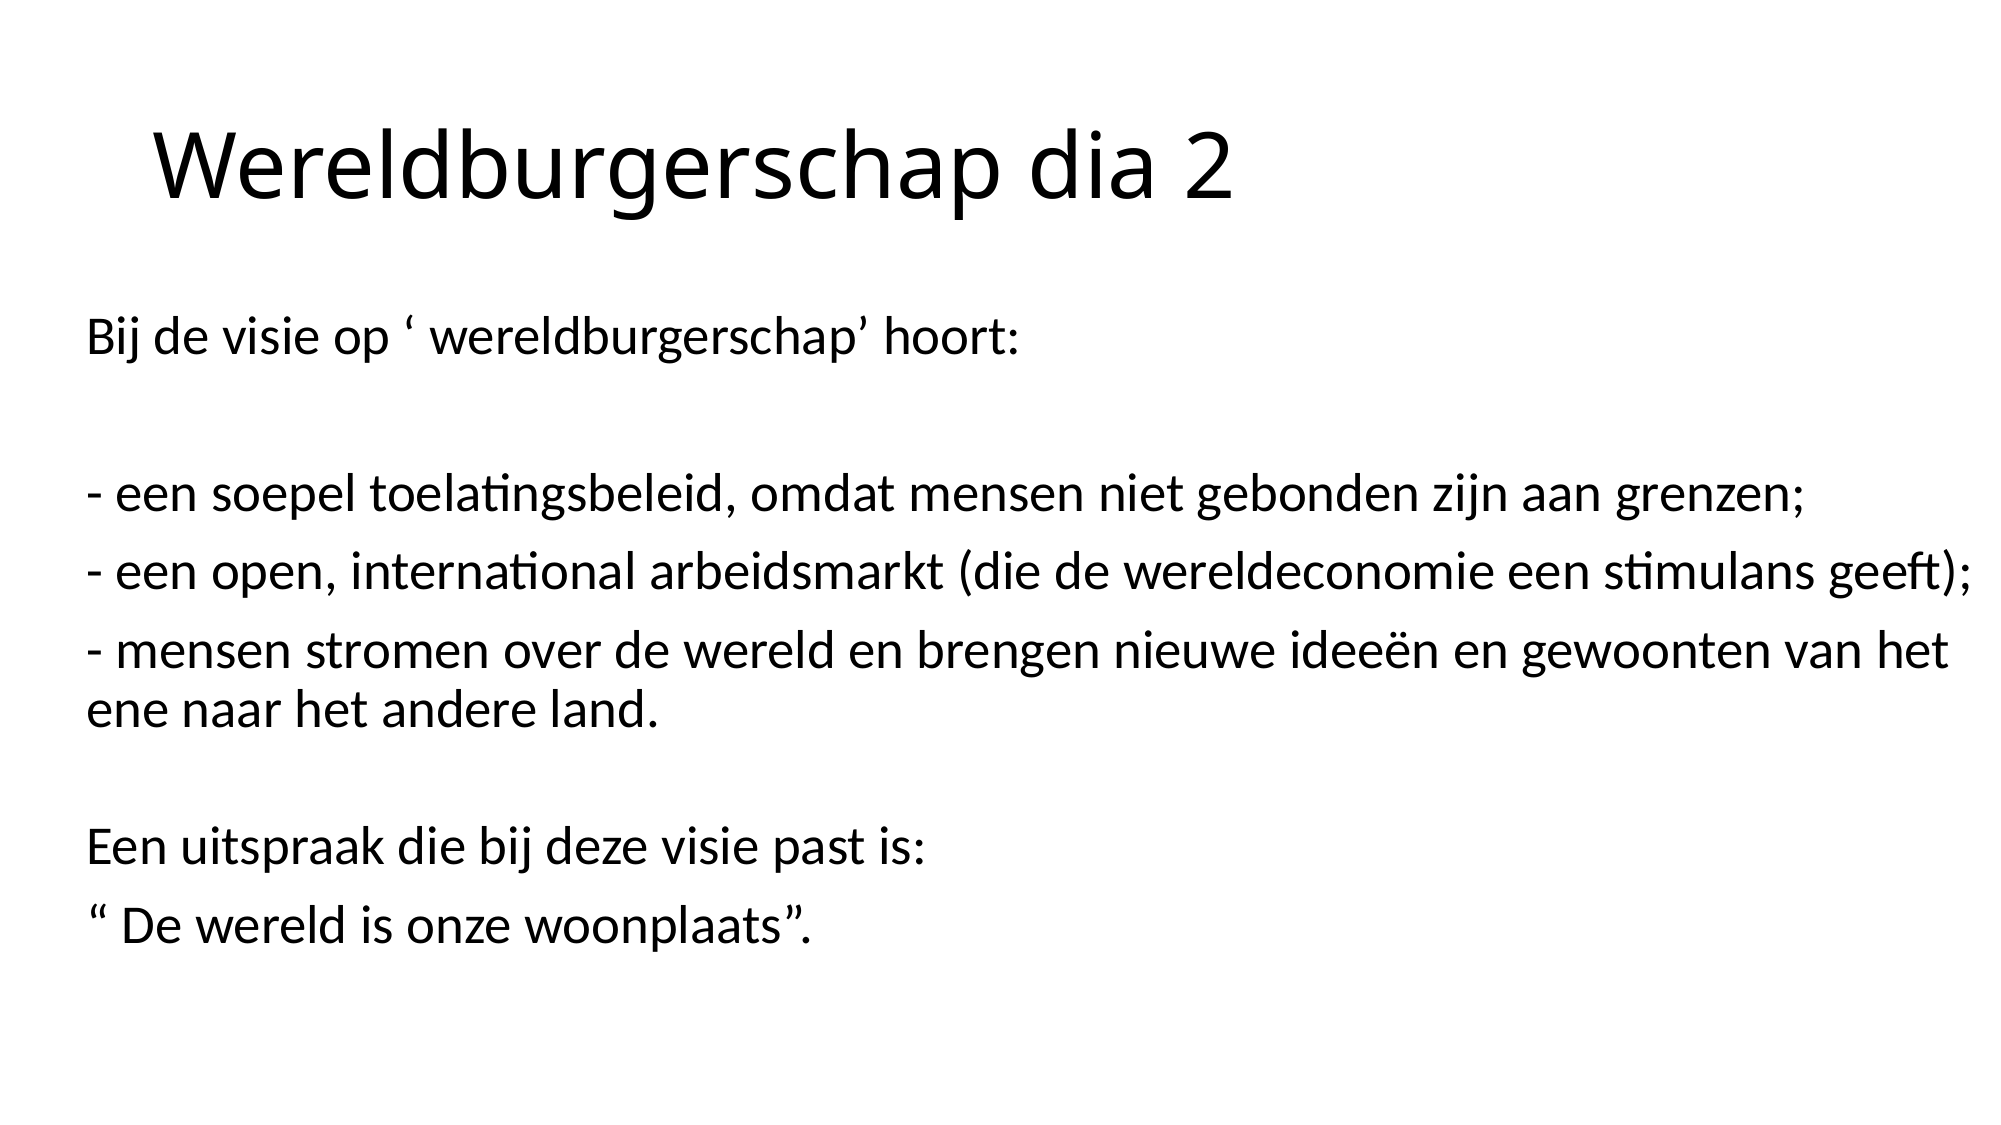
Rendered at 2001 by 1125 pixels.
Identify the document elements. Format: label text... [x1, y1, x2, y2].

list Bij de visie op ‘ wereldburgerschap’ hoort: - een soepel toelatingsbeleid, omdat mensen niet gebonden zijn aan grenzen; - een open, international arbeidsmarkt (die de wereldeconomie een stimulans geeft); - mensen stromen over de wereld en brengen nieuwe ideeën en gewoonten van het ene naar het andere land. Een uitspraak die bij deze visie past is: “ De wereld is onze woonplaats”. [71, 299, 2000, 1014]
title Wereldburgerschap dia 2 [137, 59, 1863, 278]
